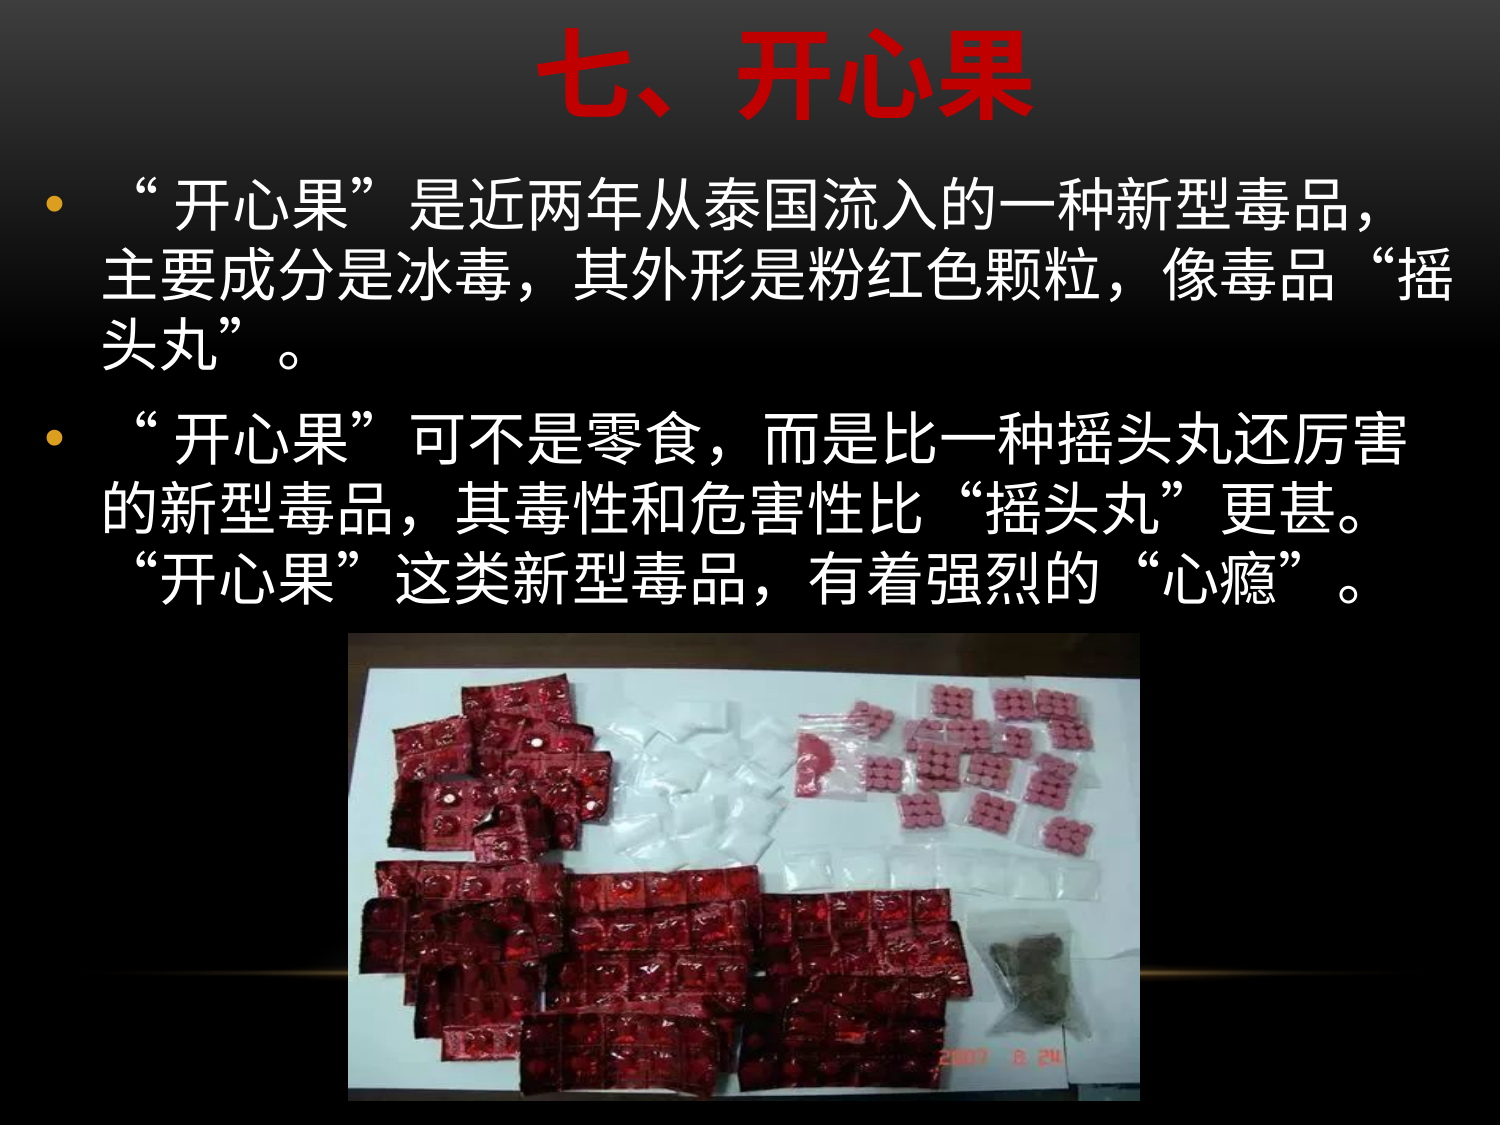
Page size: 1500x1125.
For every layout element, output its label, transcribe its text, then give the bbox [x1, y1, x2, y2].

picture [0, 0, 1500, 1125]
title 七、开心果 [135, 101, 1436, 160]
list “开心果”是近两年从泰国流入的一种新型毒品，主要成分是冰毒，其外形是粉红色颗粒，像毒品“摇头丸”。 “开心果”可不是零食，而是比一种摇头丸还厉害的新型毒品，其毒性和危害性比“摇头丸”更甚。“开心果”这类新型毒品，有着强烈的“心瘾”。 [29, 160, 1471, 634]
